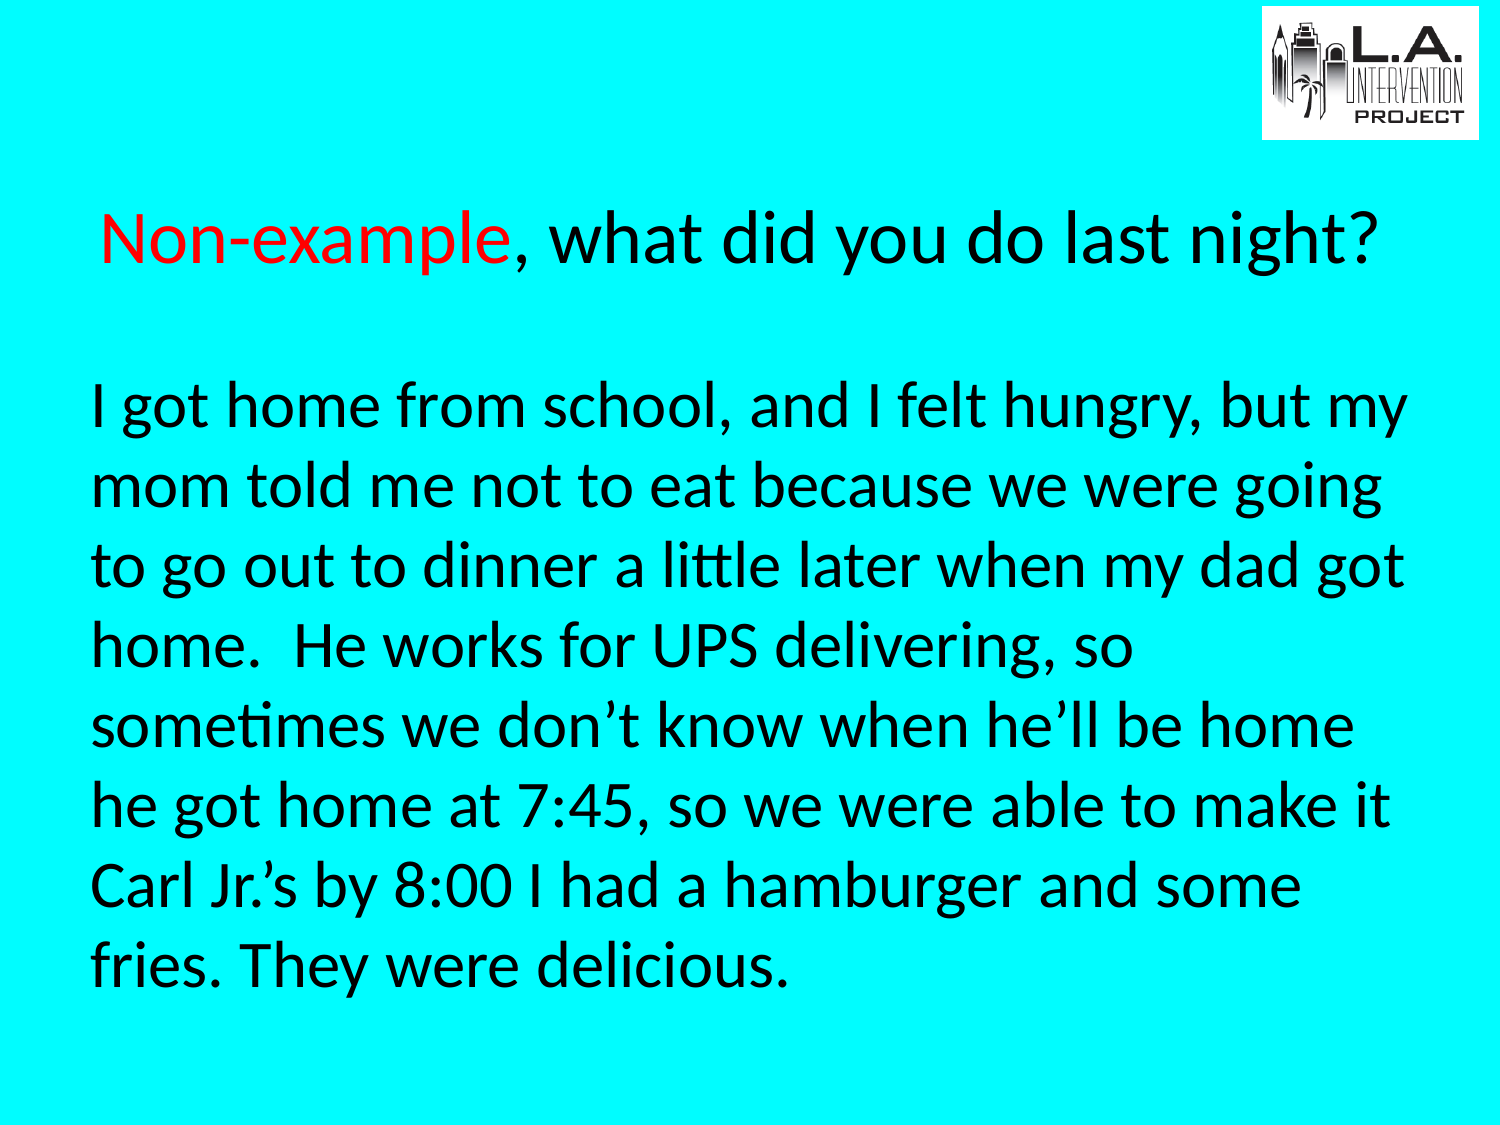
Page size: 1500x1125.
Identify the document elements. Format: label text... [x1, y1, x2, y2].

picture [1261, 5, 1480, 140]
title Non-example, what did you do last night? [75, 139, 1425, 327]
list I got home from school, and I felt hungry, but my mom told me not to eat because we were going to go out to dinner a little later when my dad got home. He works for UPS delivering, so sometimes we don’t know when he’ll be home he got home at 7:45, so we were able to make it Carl Jr.’s by 8:00 I had a hamburger and some fries. They were delicious. [75, 353, 1425, 1097]
